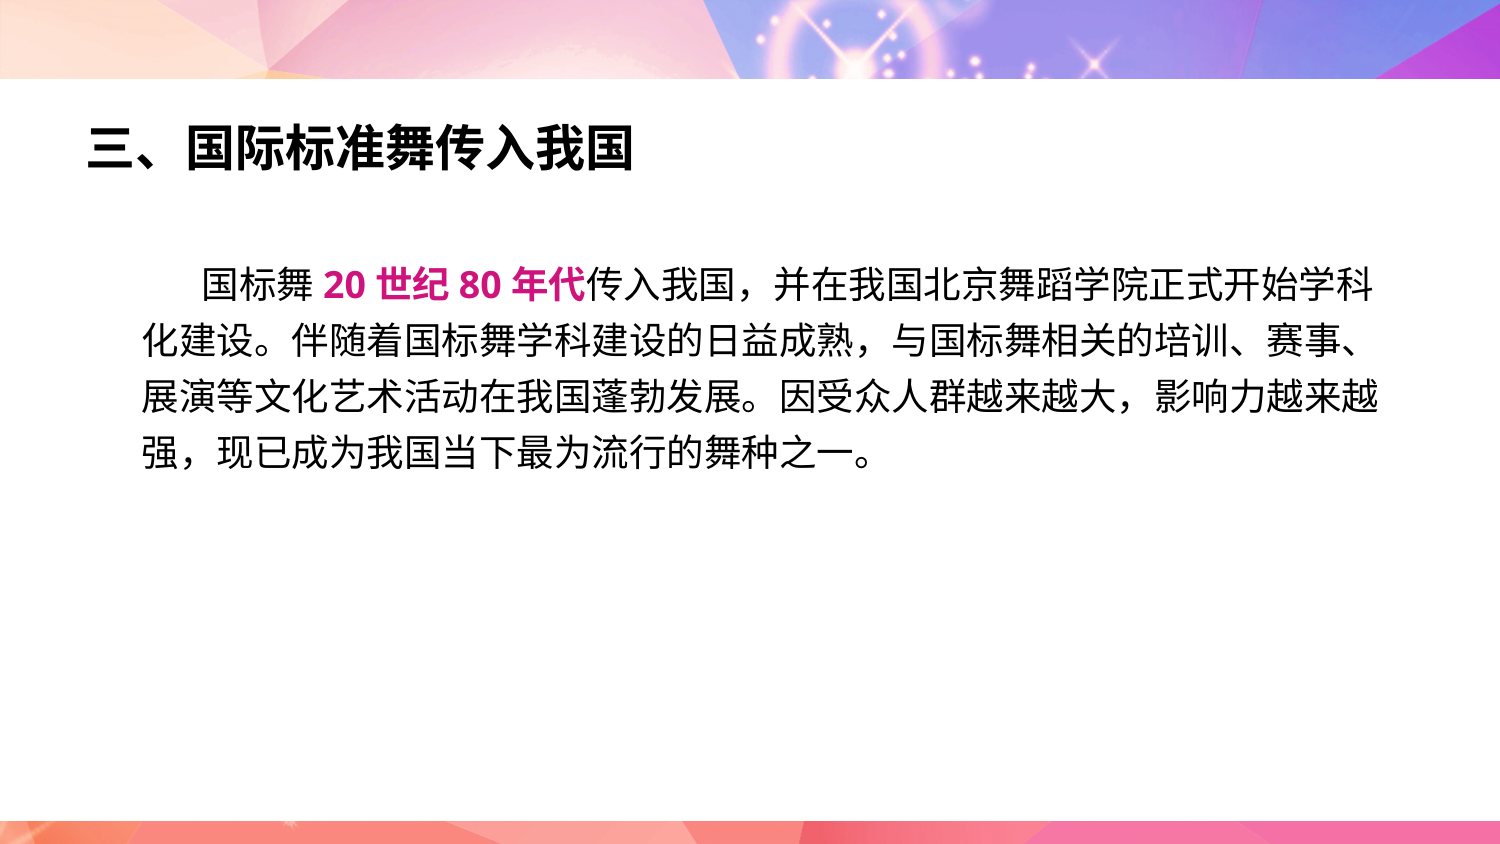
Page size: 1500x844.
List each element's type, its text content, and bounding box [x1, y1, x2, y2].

picture [0, 821, 1500, 844]
picture [0, 0, 1500, 79]
text_box 国标舞20世纪80年代传入我国，并在我国北京舞蹈学院正式开始学科化建设。伴随着国标舞学科建设的日益成熟，与国标舞相关的培训、赛事、展演等文化艺术活动在我国蓬勃发展。因受众人群越来越大，影响力越来越强，现已成为我国当下最为流行的舞种之一。 [126, 242, 1422, 564]
text_box 三、国际标准舞传入我国 [28, 93, 817, 235]
